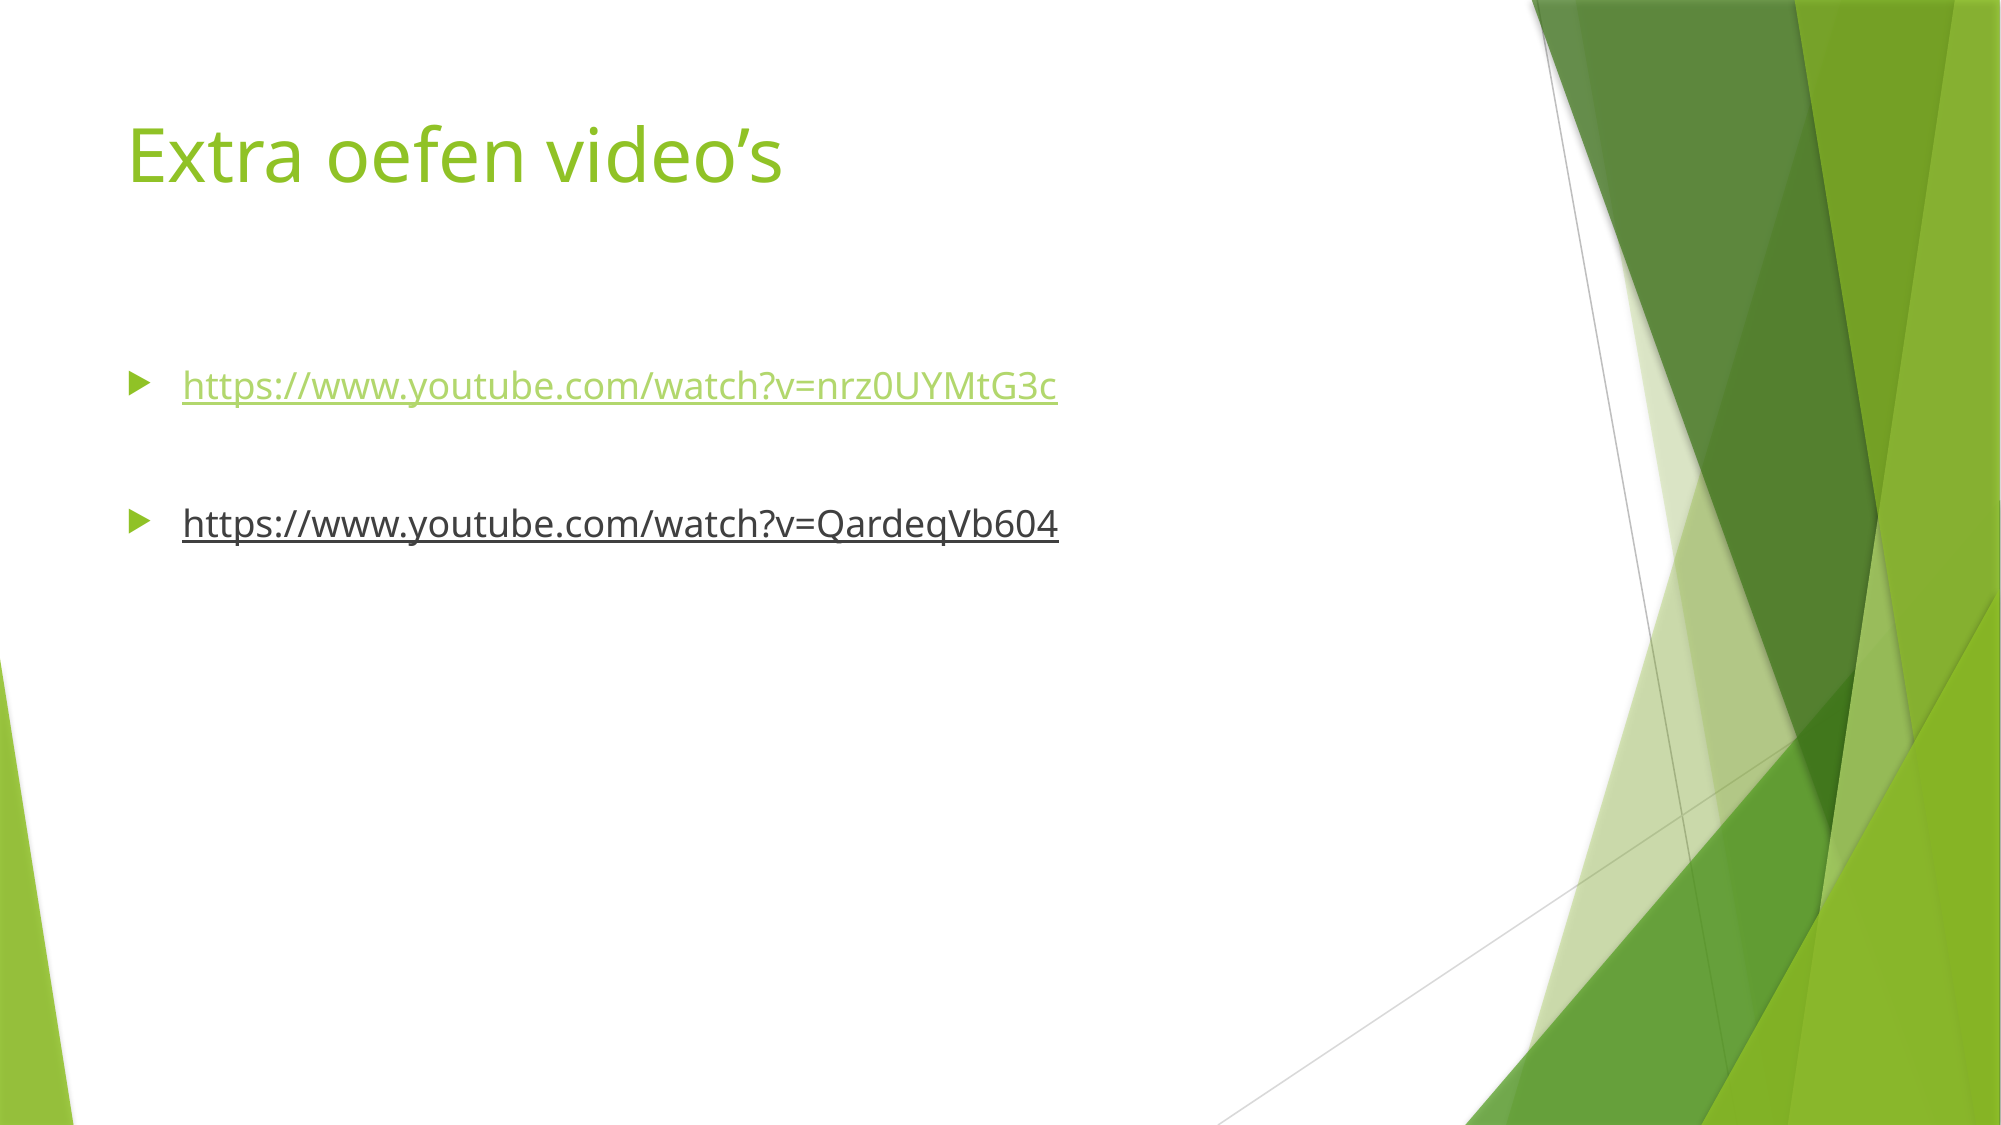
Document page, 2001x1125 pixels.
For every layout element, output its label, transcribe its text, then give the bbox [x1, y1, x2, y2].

title Extra oefen video’s [111, 99, 1522, 317]
list https://www.youtube.com/watch?v=nrz0UYMtG3c https://www.youtube.com/watch?v=QardeqVb604 [111, 354, 1522, 992]
